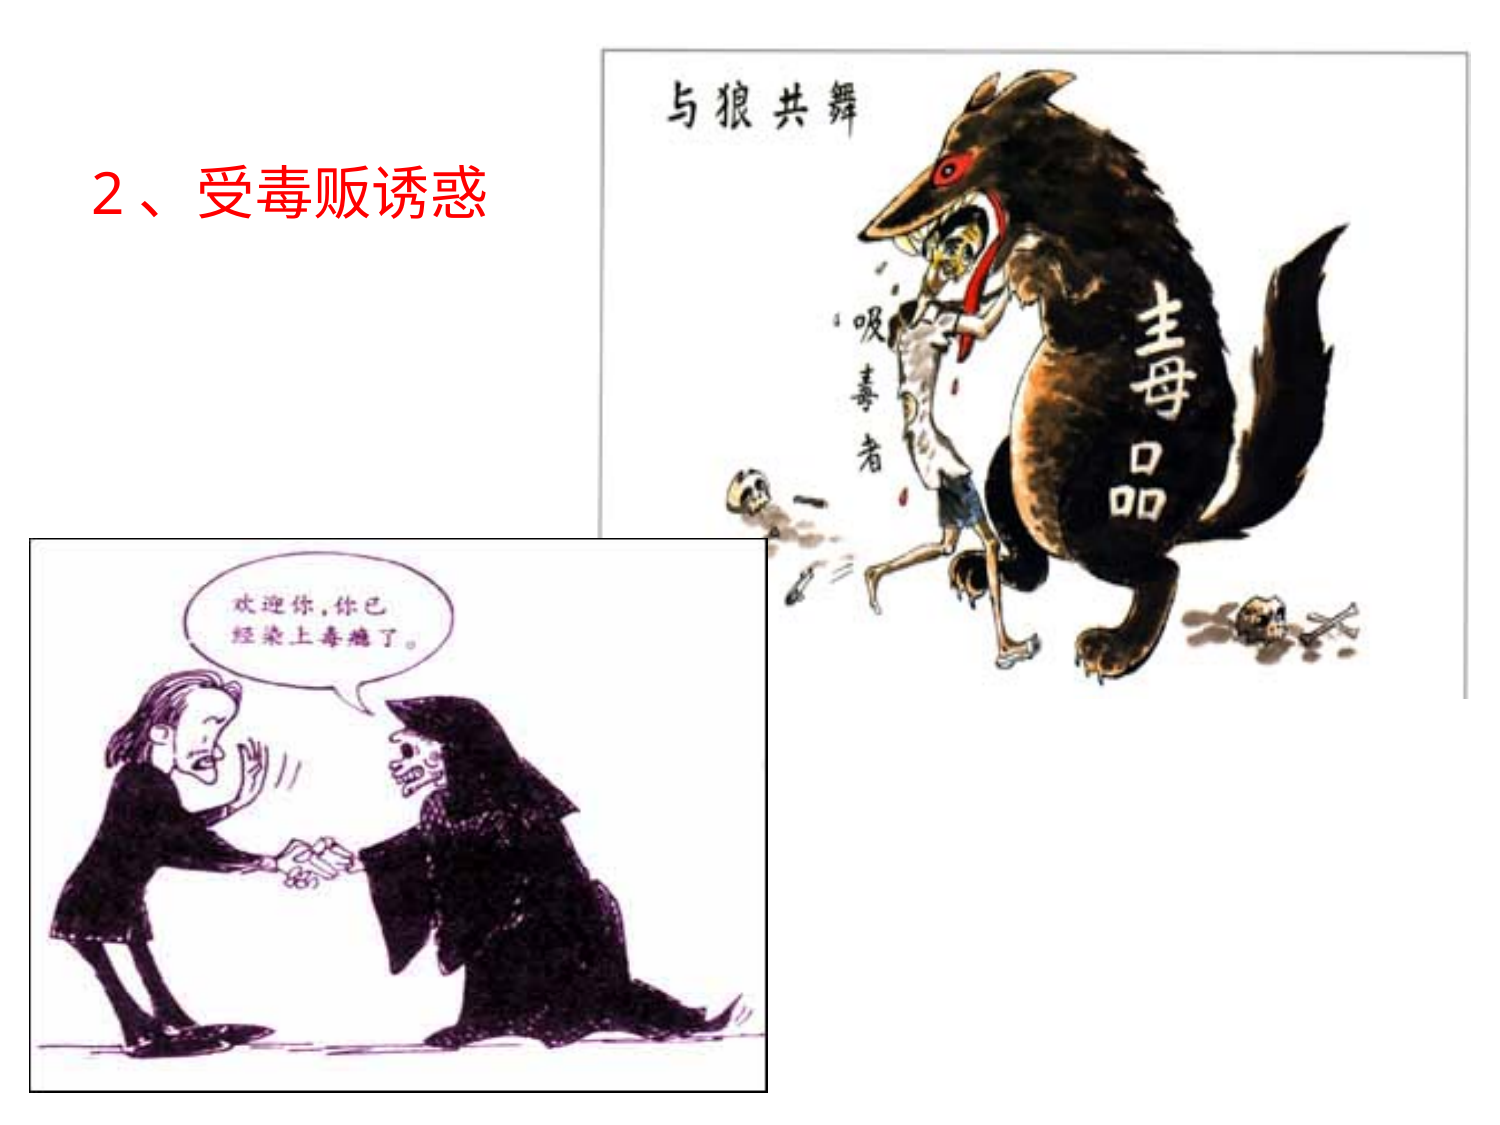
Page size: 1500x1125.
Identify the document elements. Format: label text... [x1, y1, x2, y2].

text_box 2、受毒贩诱惑 [76, 148, 596, 234]
picture [29, 42, 1471, 1093]
